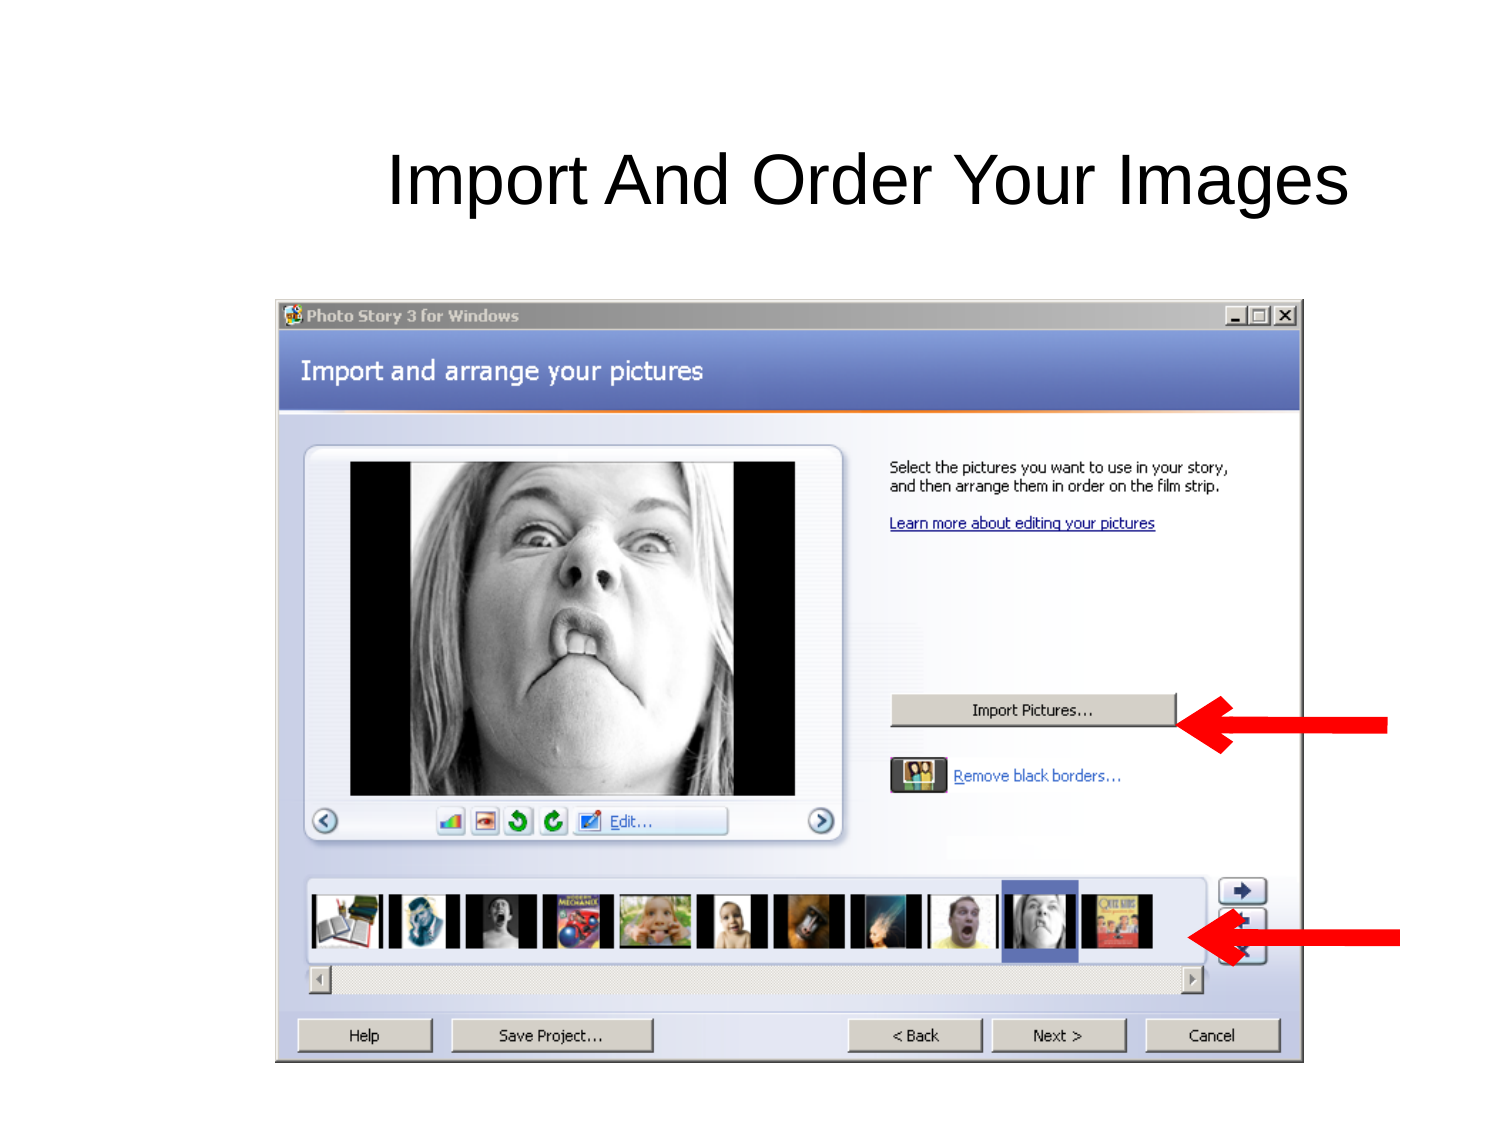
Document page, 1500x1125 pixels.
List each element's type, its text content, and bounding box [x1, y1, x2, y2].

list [274, 299, 1305, 1063]
title Import And Order Your Images [262, 125, 1475, 275]
